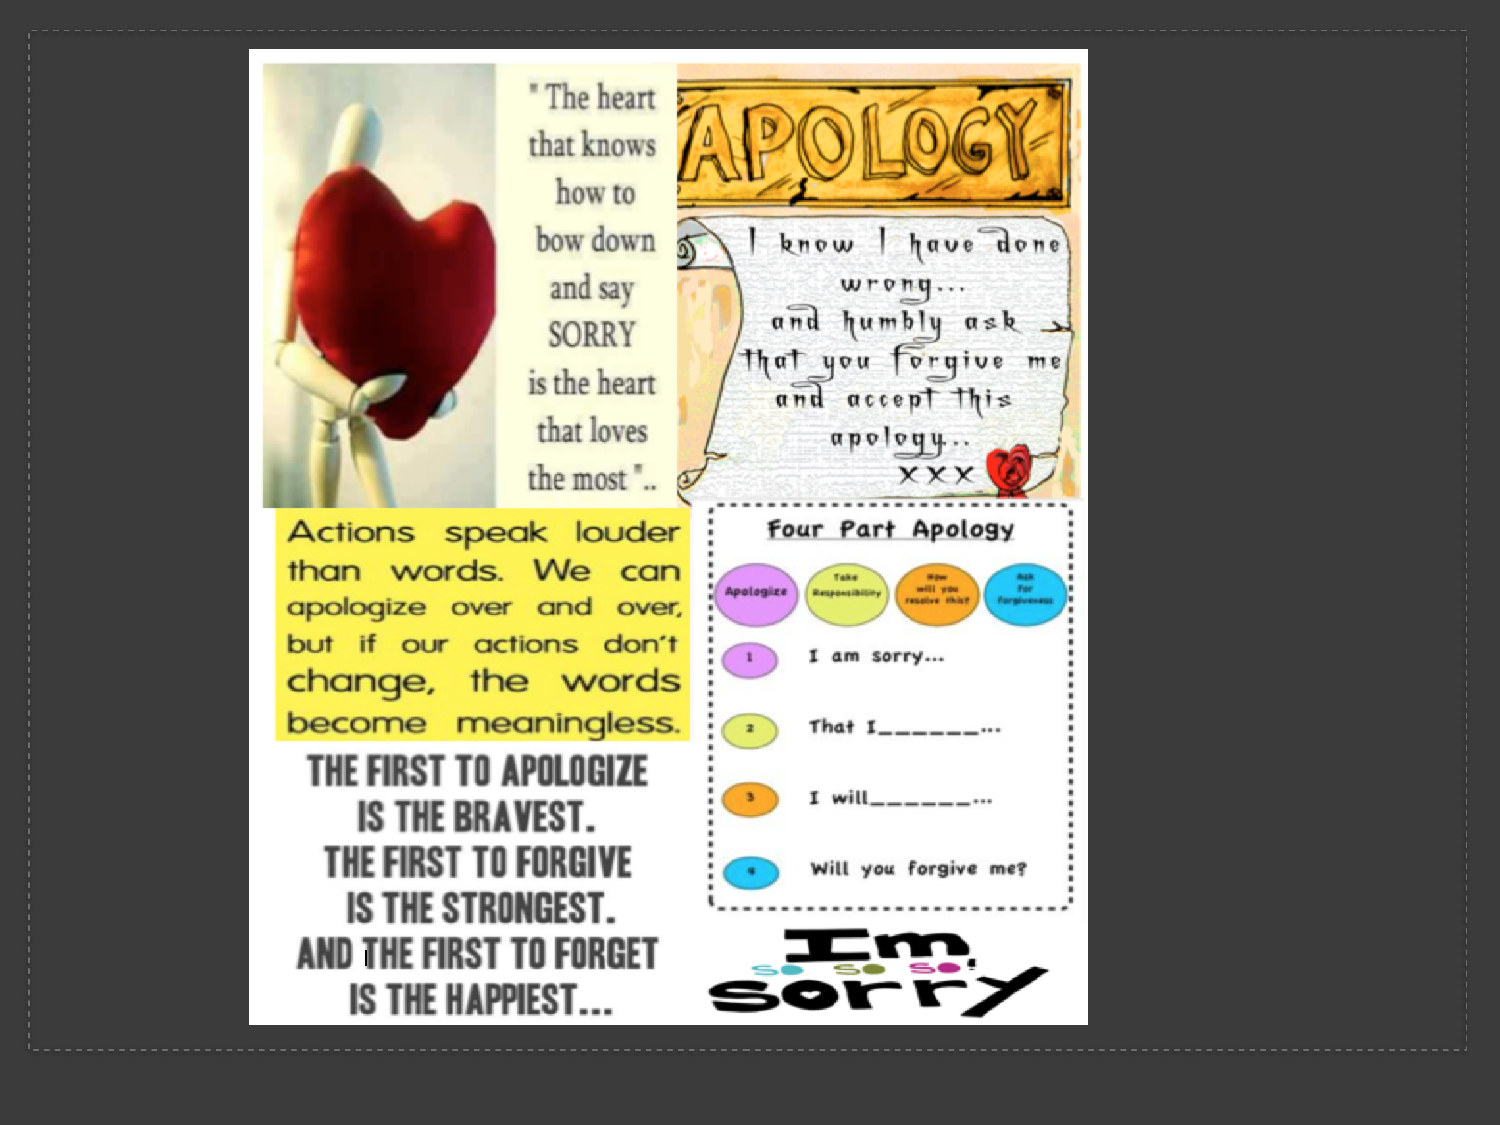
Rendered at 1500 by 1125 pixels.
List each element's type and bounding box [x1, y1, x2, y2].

picture [249, 49, 1088, 1026]
